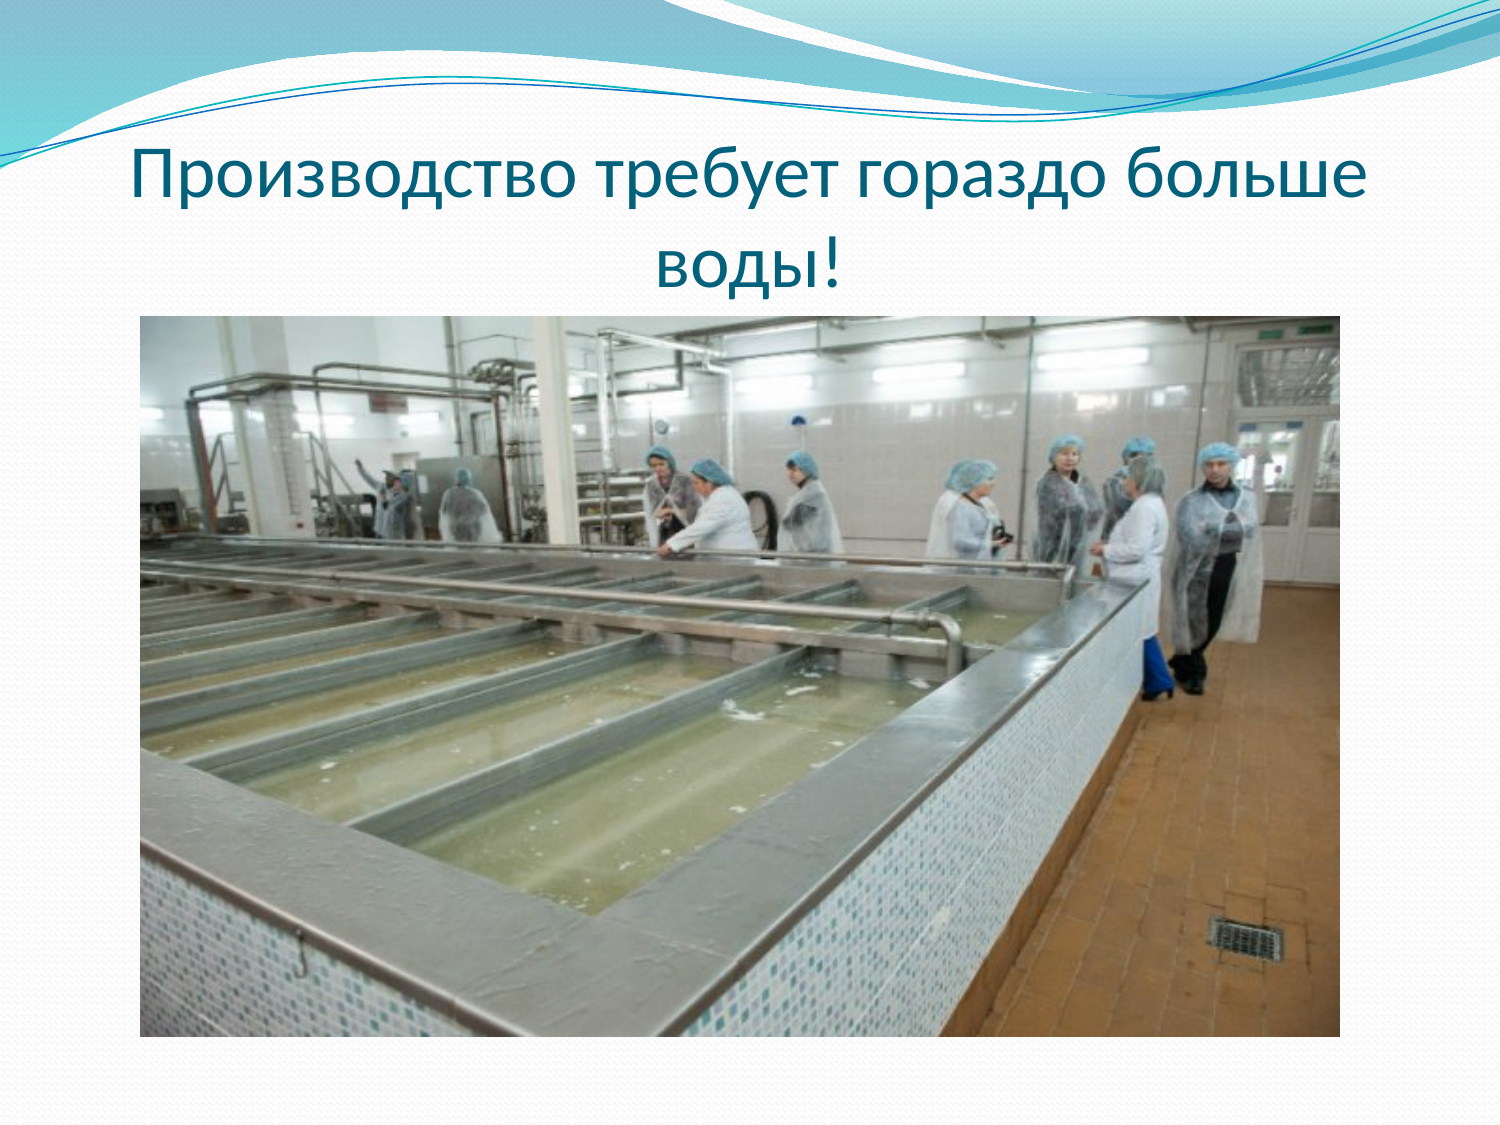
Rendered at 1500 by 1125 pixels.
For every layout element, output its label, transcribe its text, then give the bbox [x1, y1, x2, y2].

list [140, 316, 1341, 1037]
title Производство требует гораздо больше воды! [75, 115, 1425, 303]
